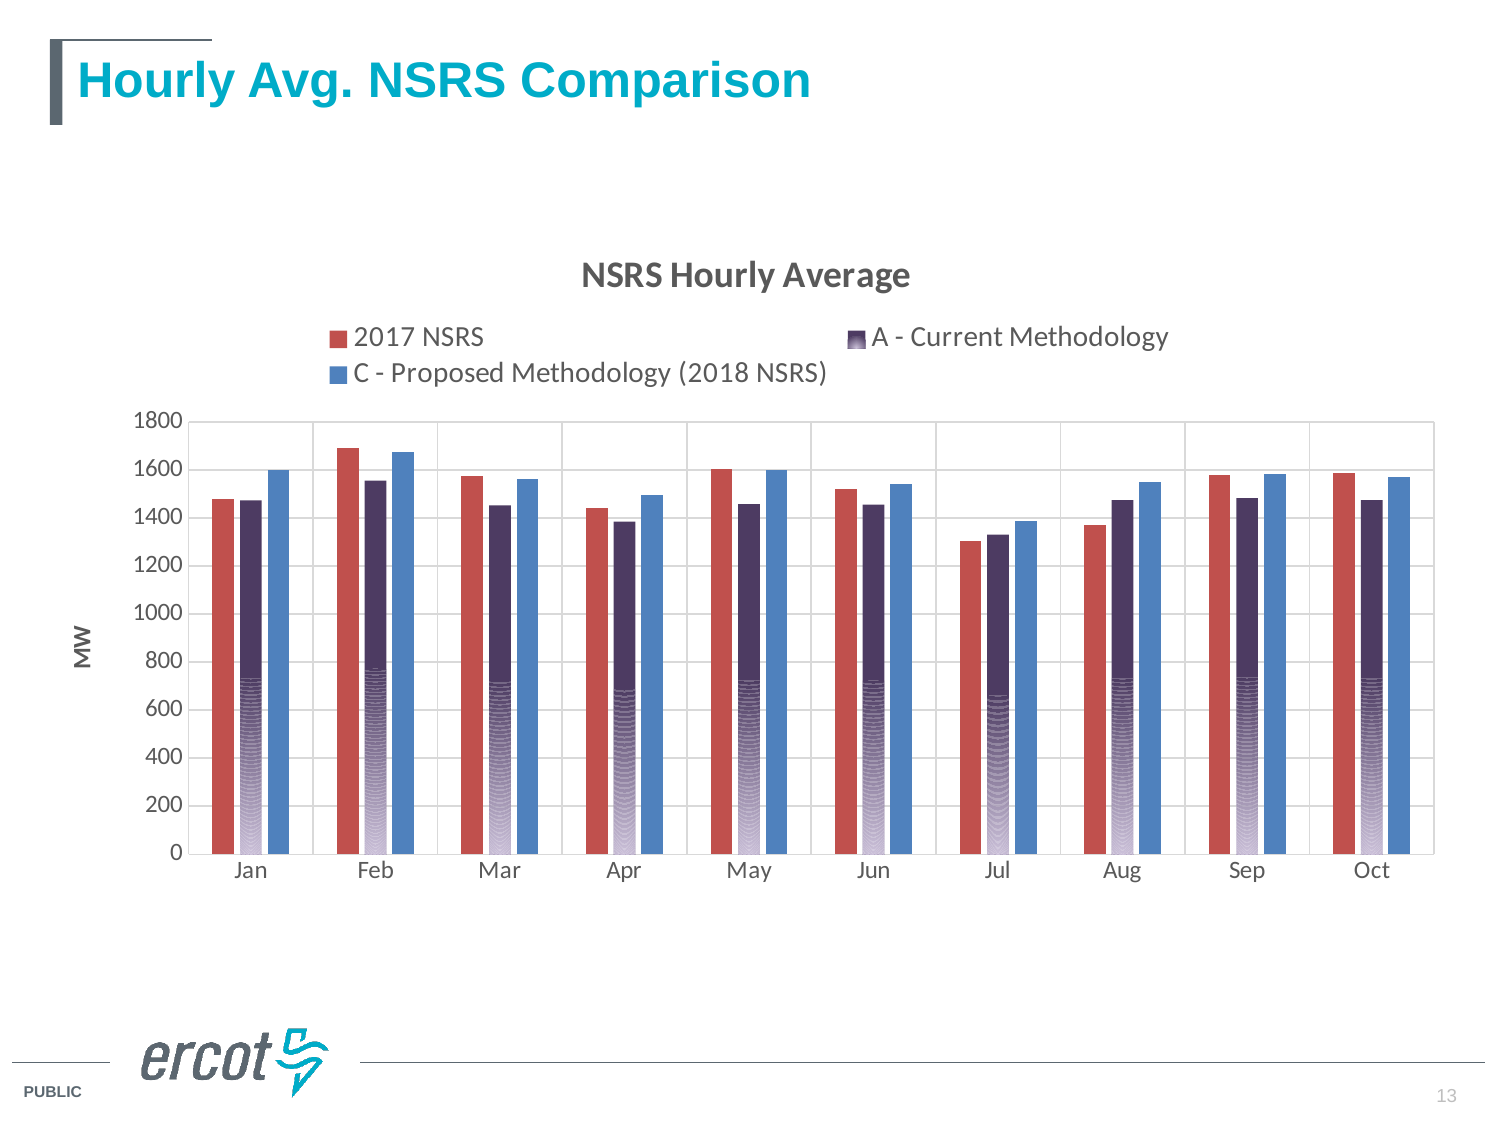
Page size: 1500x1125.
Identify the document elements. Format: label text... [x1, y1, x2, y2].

title Hourly Avg. NSRS Comparison [62, 39, 1450, 125]
chart [37, 225, 1463, 899]
picture [137, 1024, 332, 1100]
